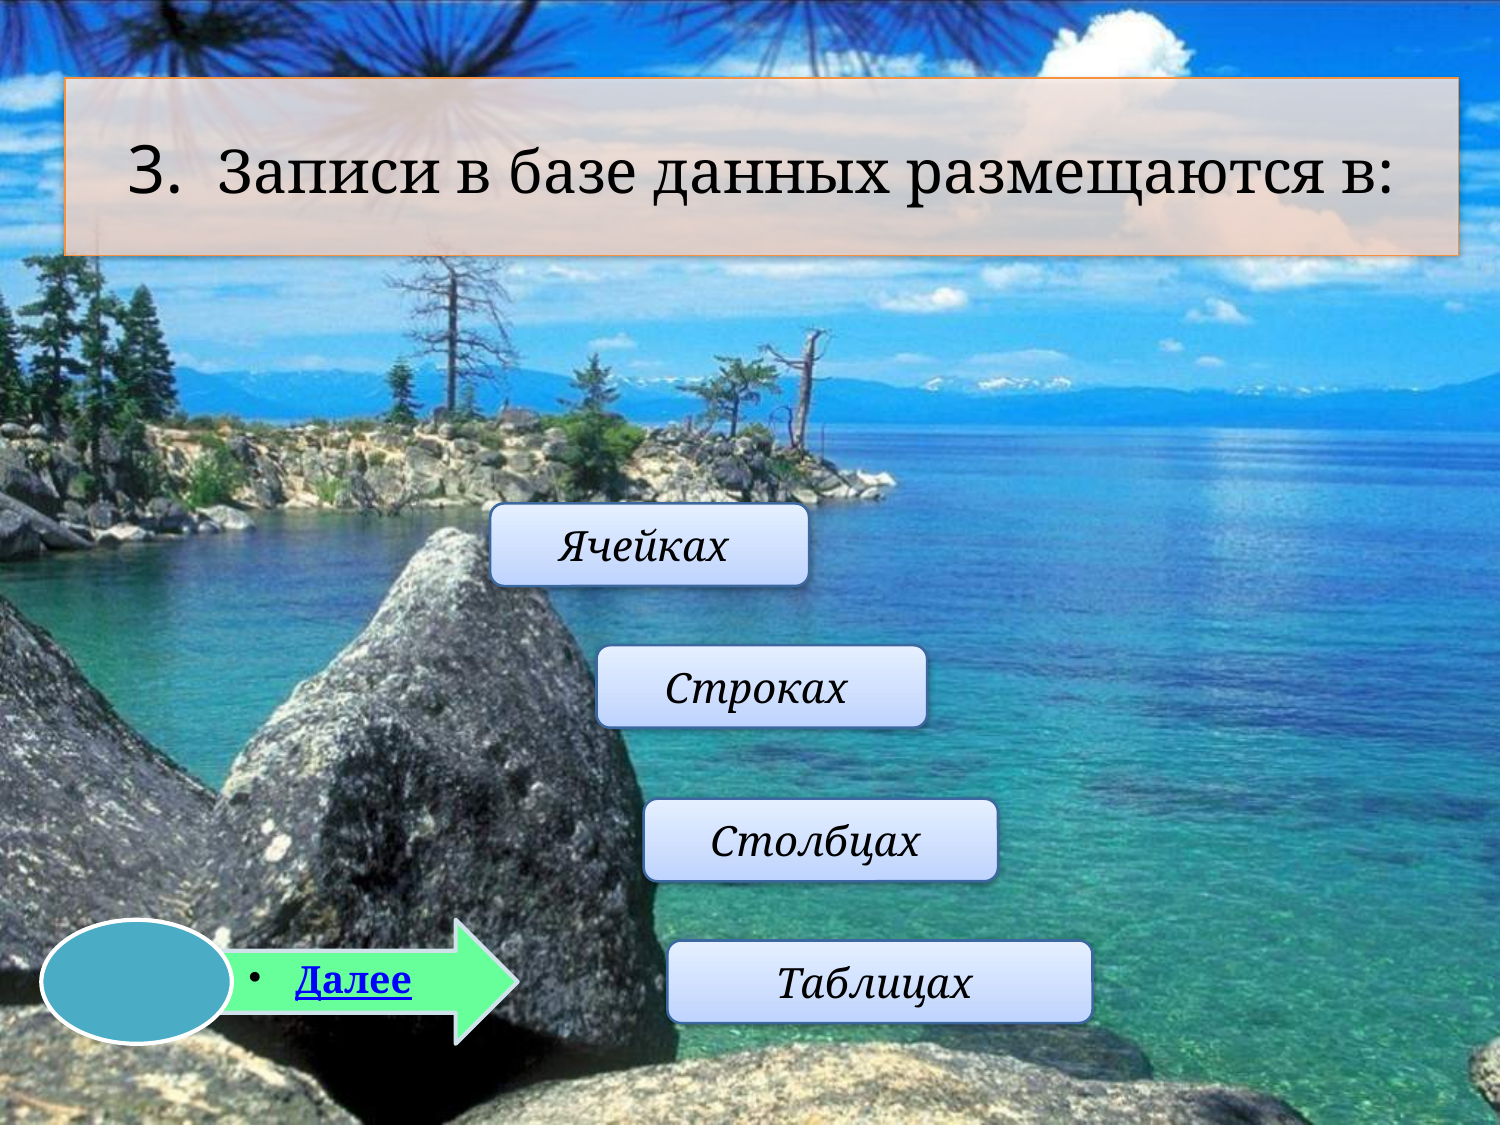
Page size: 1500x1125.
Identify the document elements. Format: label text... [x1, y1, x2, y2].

text_box Таблицах [666, 939, 1094, 1024]
text_box Столбцах [642, 797, 999, 883]
text_box Ячейках [489, 502, 810, 587]
picture [0, 0, 1500, 1125]
text_box Строках [595, 644, 928, 729]
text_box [41, 892, 518, 1071]
title 3. Записи в базе данных размещаются в: [64, 77, 1459, 256]
